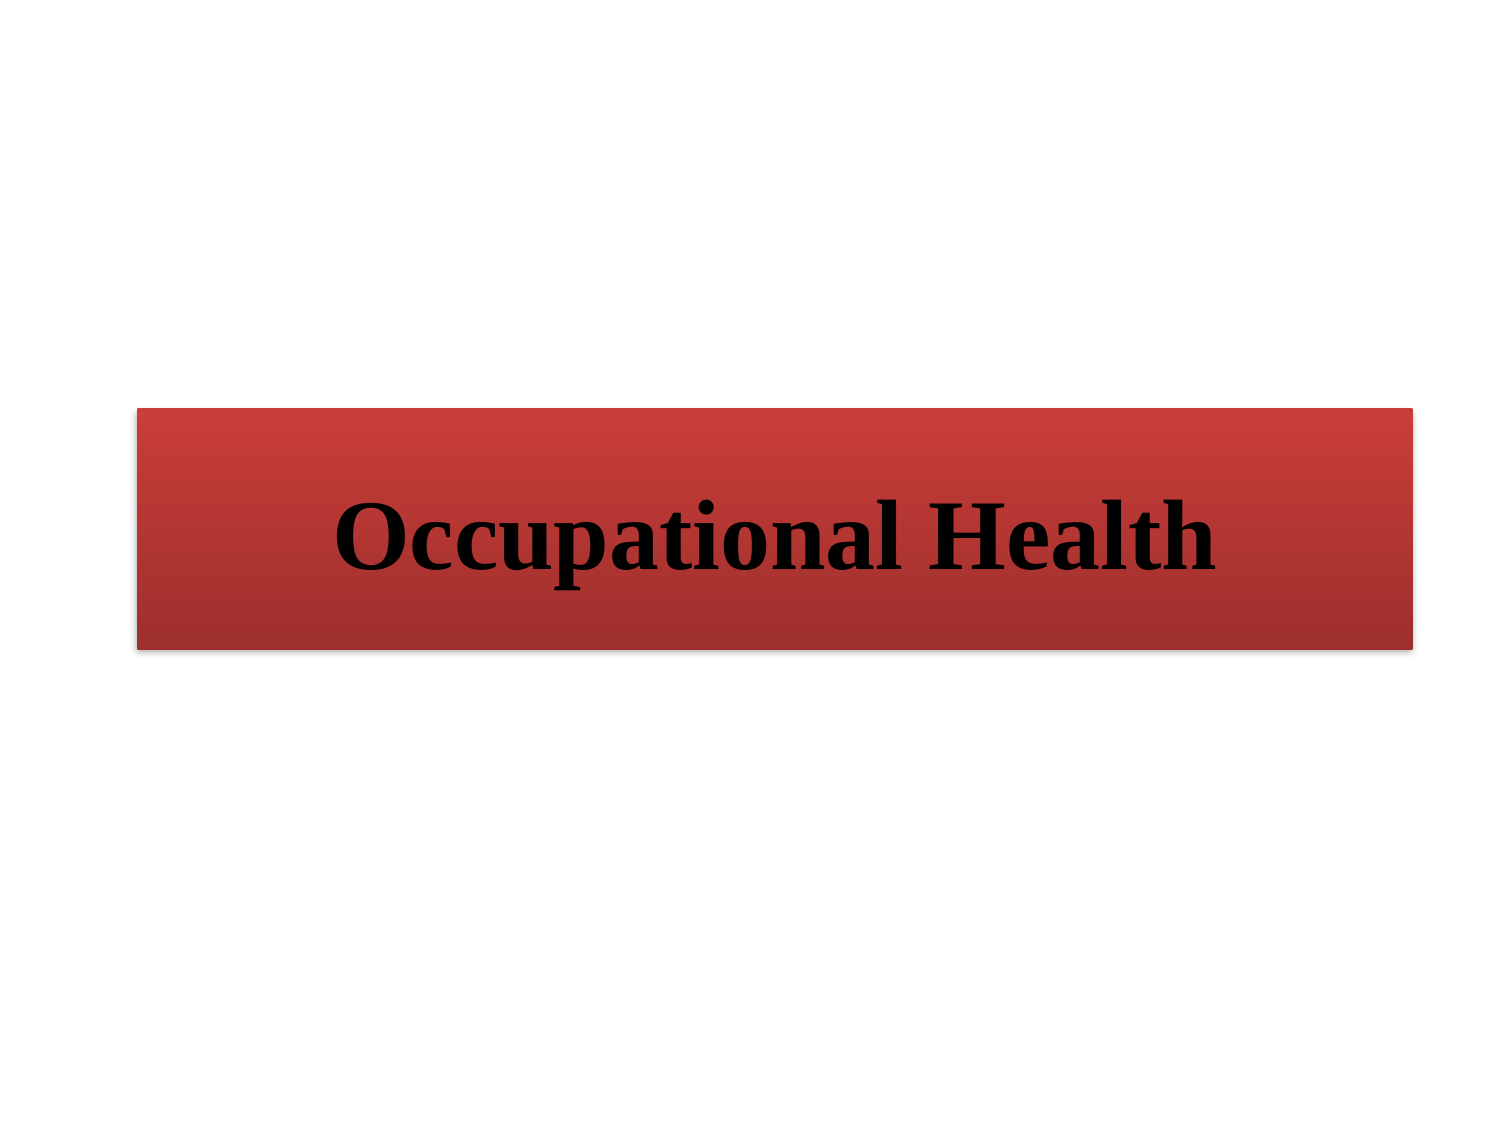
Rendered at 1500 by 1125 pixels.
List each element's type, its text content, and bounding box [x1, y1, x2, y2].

title Occupational Health [137, 408, 1413, 650]
